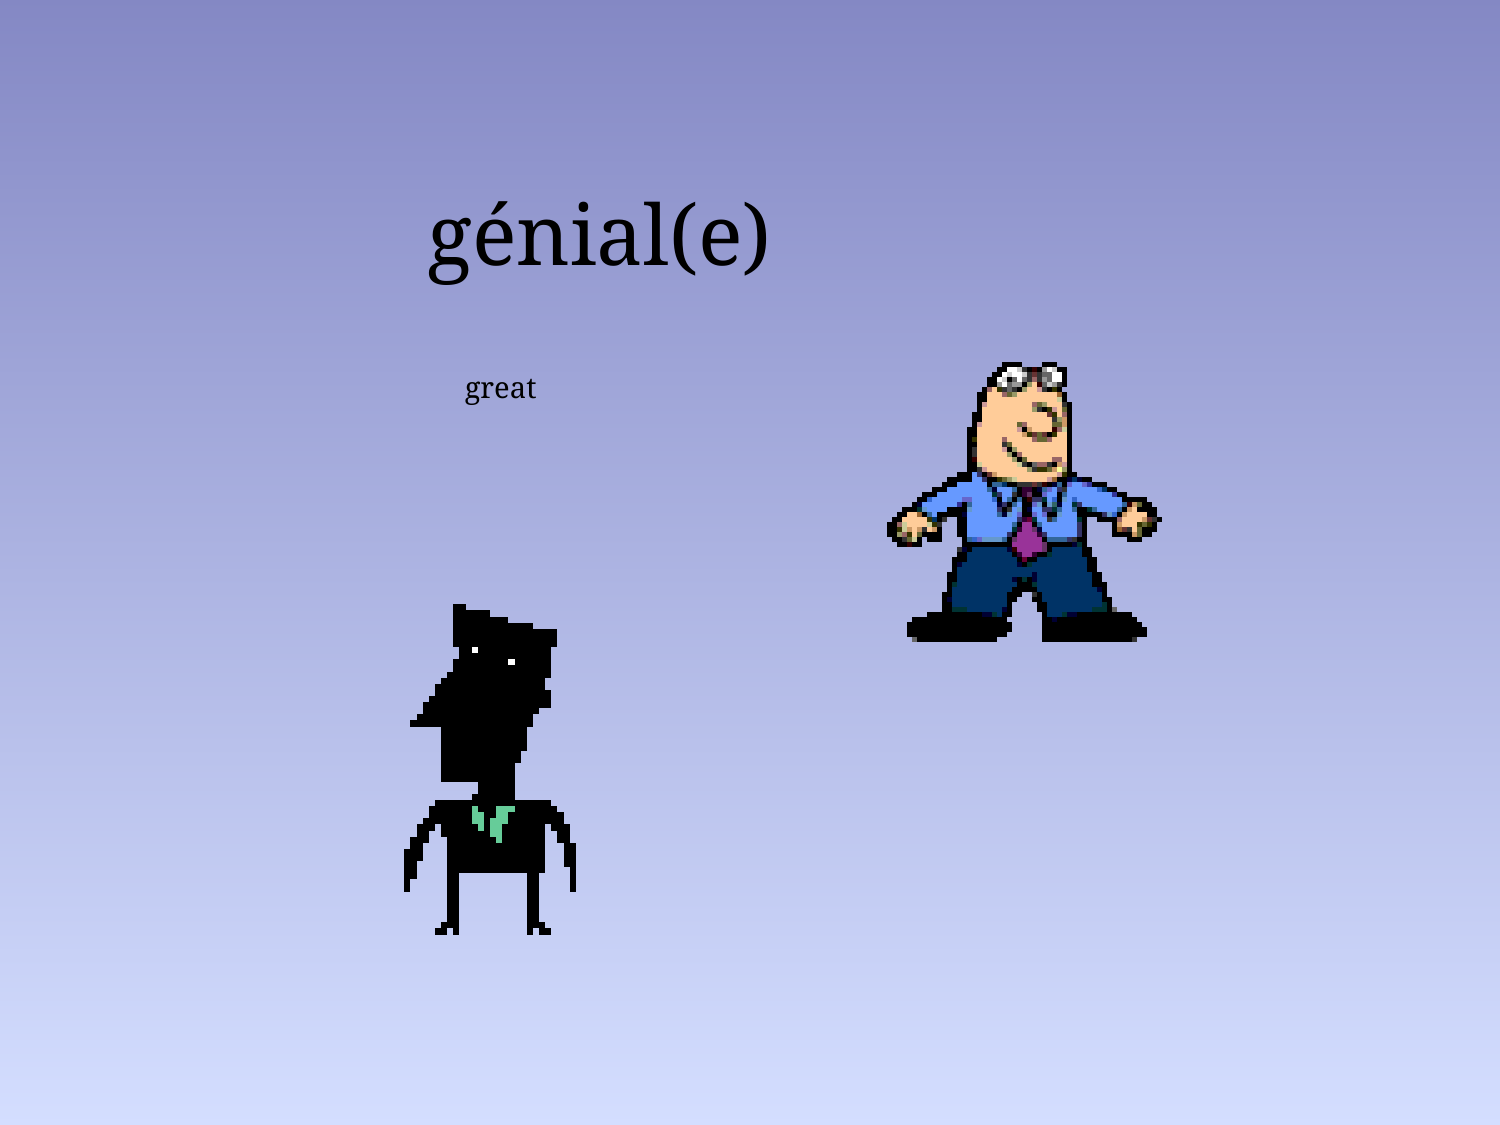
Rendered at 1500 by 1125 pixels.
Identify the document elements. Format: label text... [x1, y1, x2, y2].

text_box great [450, 362, 563, 413]
picture [362, 562, 613, 935]
text_box génial(e) [412, 174, 938, 290]
picture [862, 187, 1213, 648]
